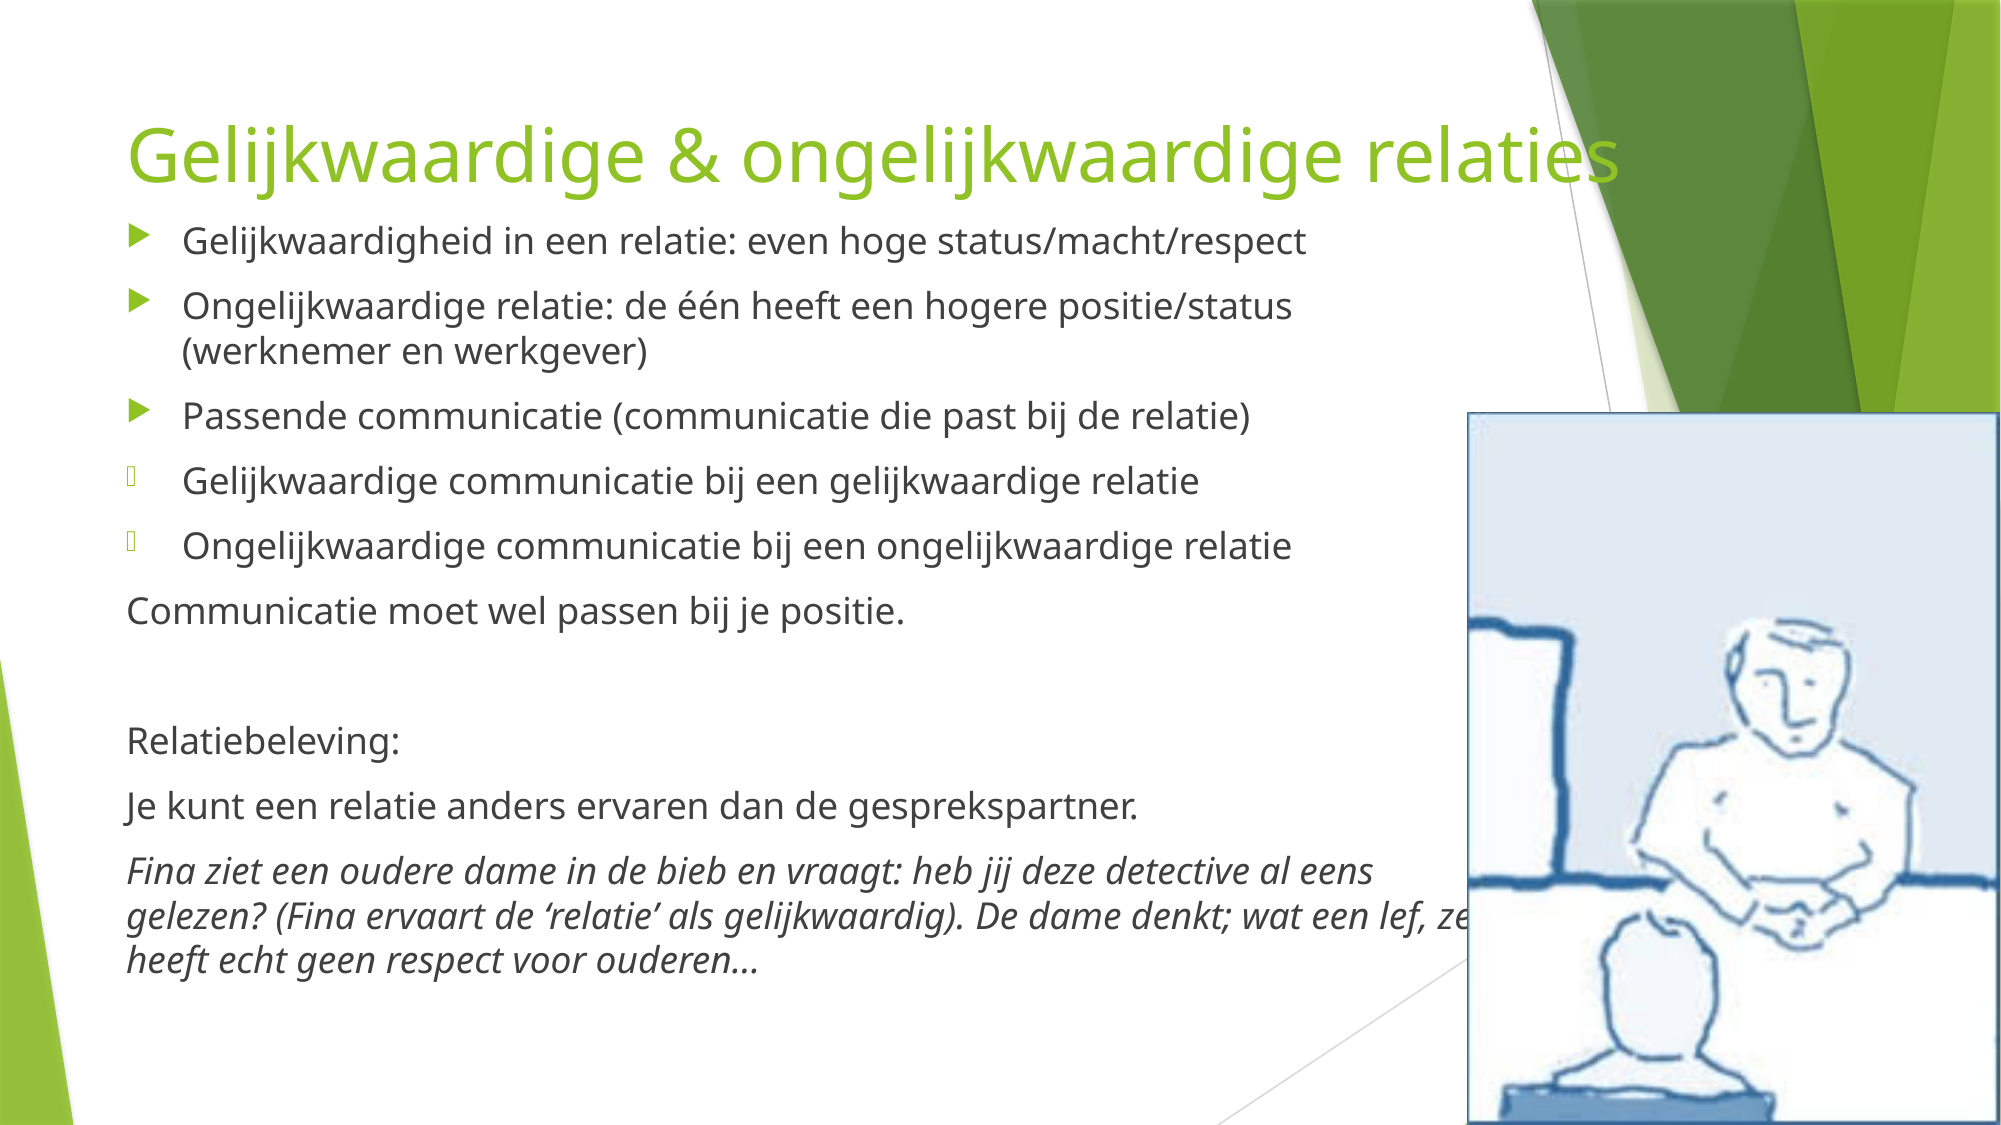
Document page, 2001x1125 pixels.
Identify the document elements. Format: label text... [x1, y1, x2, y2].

title Gelijkwaardige & ongelijkwaardige relaties [111, 99, 1663, 225]
list Gelijkwaardigheid in een relatie: even hoge status/macht/respect Ongelijkwaardige relatie: de één heeft een hogere positie/status (werknemer en werkgever) Passende communicatie (communicatie die past bij de relatie) Gelijkwaardige communicatie bij een gelijkwaardige relatie Ongelijkwaardige communicatie bij een ongelijkwaardige relatie Communicatie moet wel passen bij je positie. Relatiebeleving: Je kunt een relatie anders ervaren dan de gesprekspartner. Fina ziet een oudere dame in de bieb en vraagt: heb jij deze detective al eens gelezen? (Fina ervaart de ‘relatie’ als gelijkwaardig). De dame denkt; wat een lef, ze heeft echt geen respect voor ouderen… [111, 210, 1522, 992]
picture [1467, 412, 2000, 1125]
